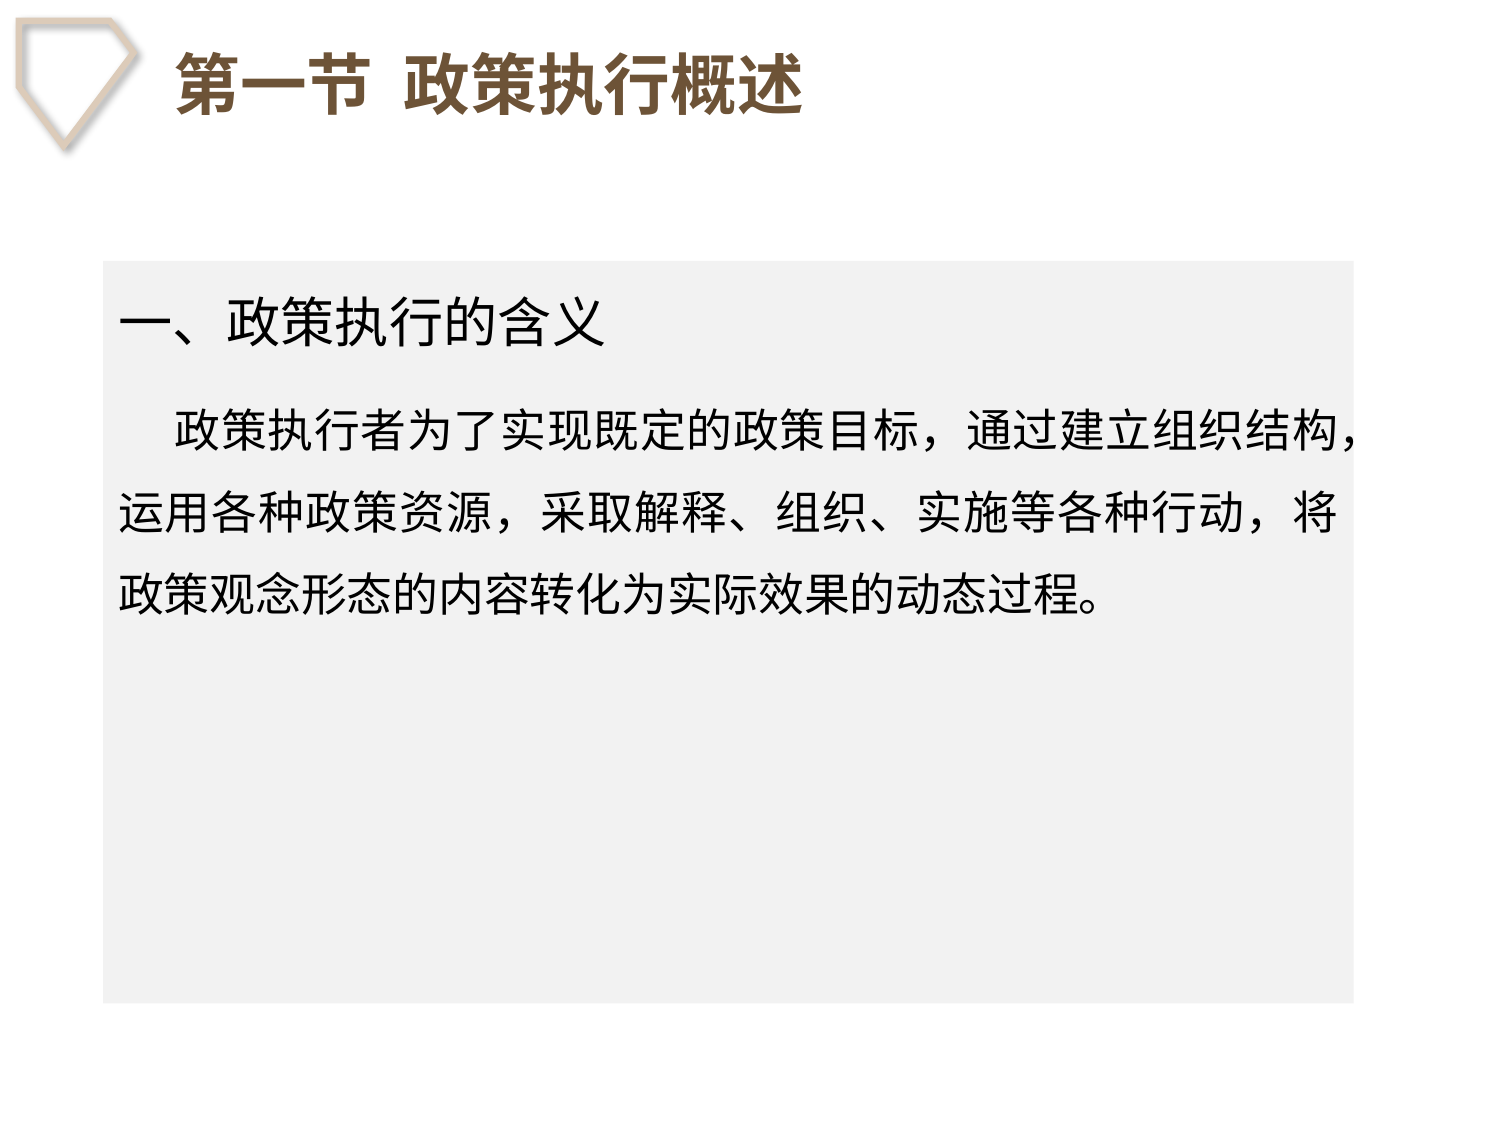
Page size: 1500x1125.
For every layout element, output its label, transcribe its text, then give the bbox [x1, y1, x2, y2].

list 一、政策执行的含义 政策执行者为了实现既定的政策目标，通过建立组织结构，运用各种政策资源，采取解释、组织、实施等各种行动，将政策观念形态的内容转化为实际效果的动态过程。 [103, 260, 1354, 1004]
title 第一节 政策执行概述 [158, 18, 1456, 159]
